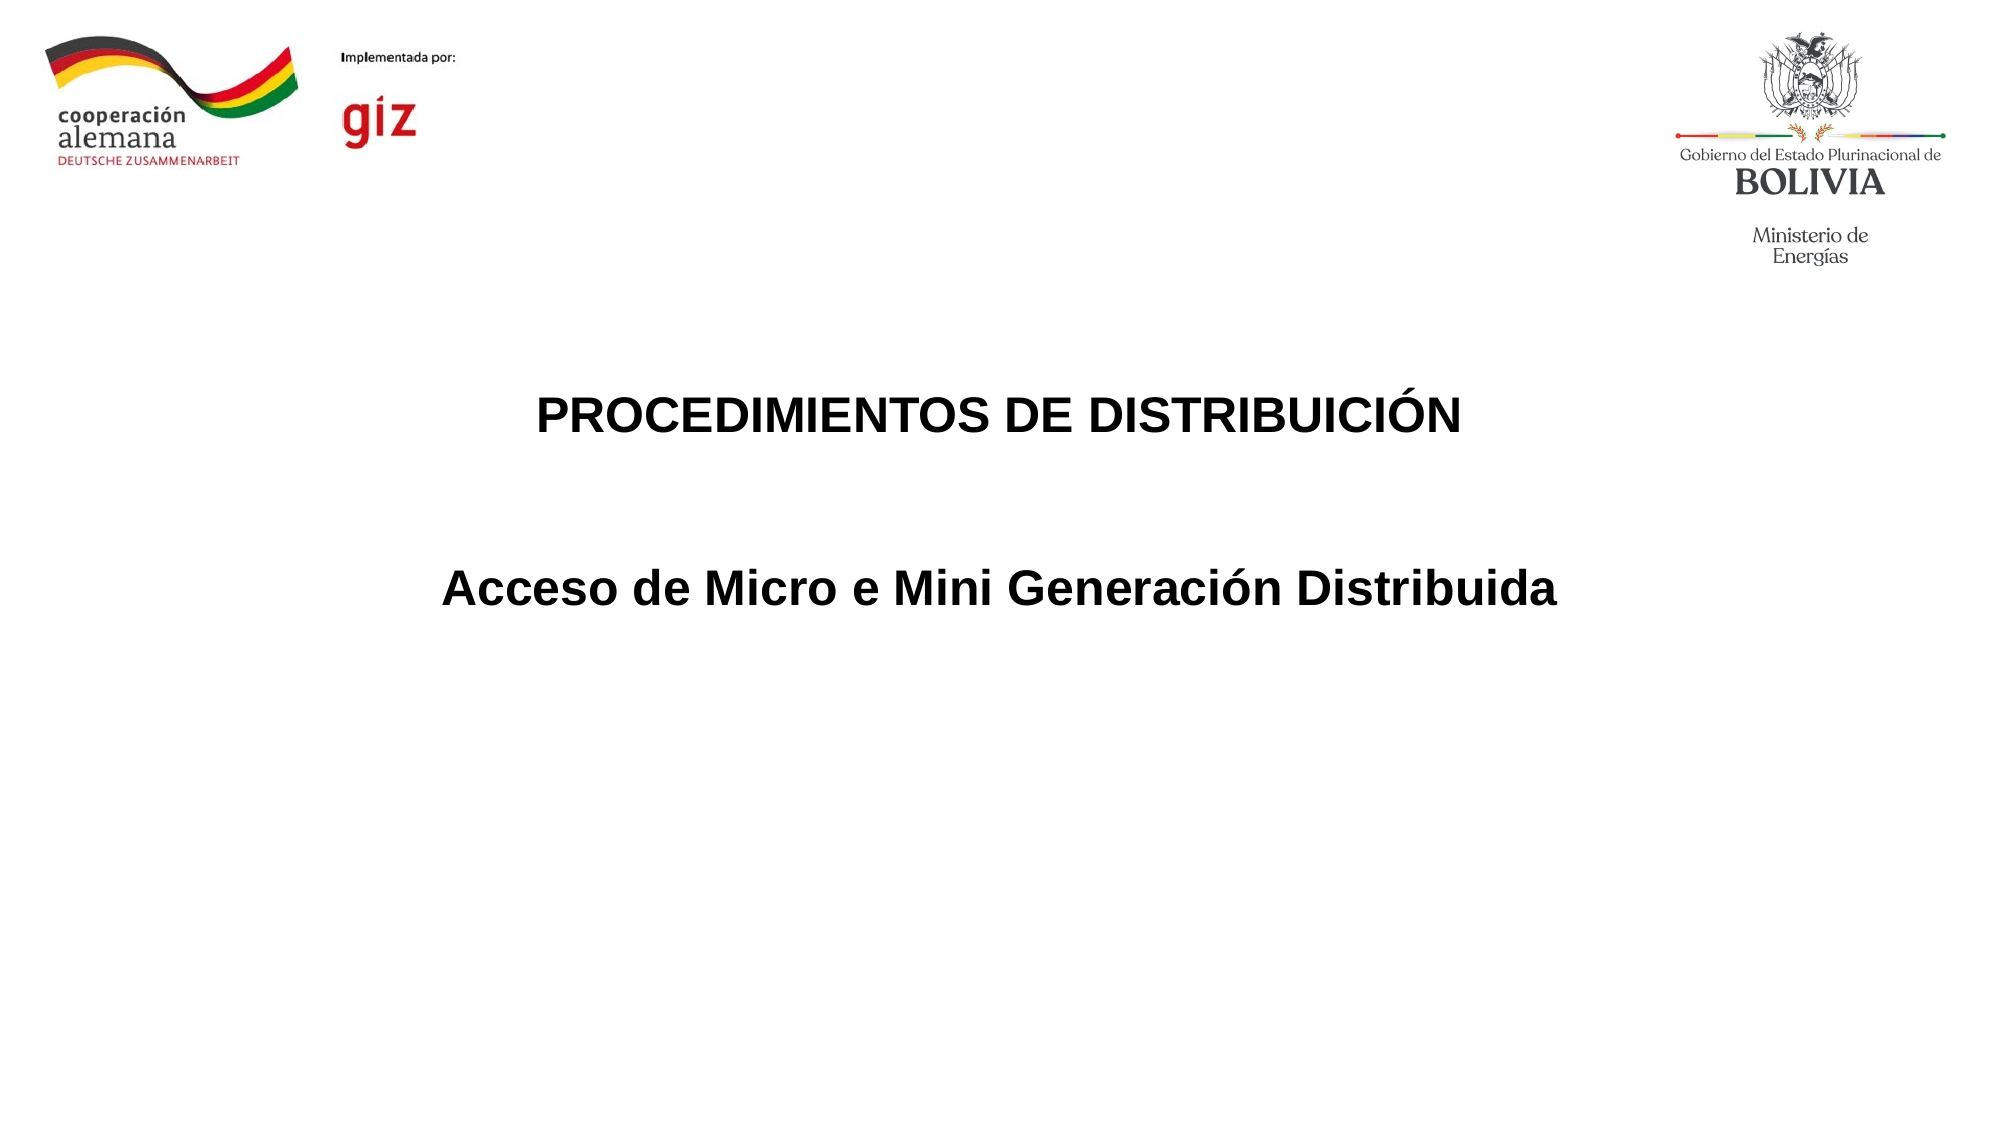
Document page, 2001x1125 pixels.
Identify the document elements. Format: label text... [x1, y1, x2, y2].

picture [16, 0, 483, 199]
picture [1643, 0, 1978, 296]
text_box PROCEDIMIENTOS DE DISTRIBUICIÓN [0, 371, 2000, 451]
text_box Acceso de Micro e Mini Generación Distribuida [0, 543, 2000, 623]
